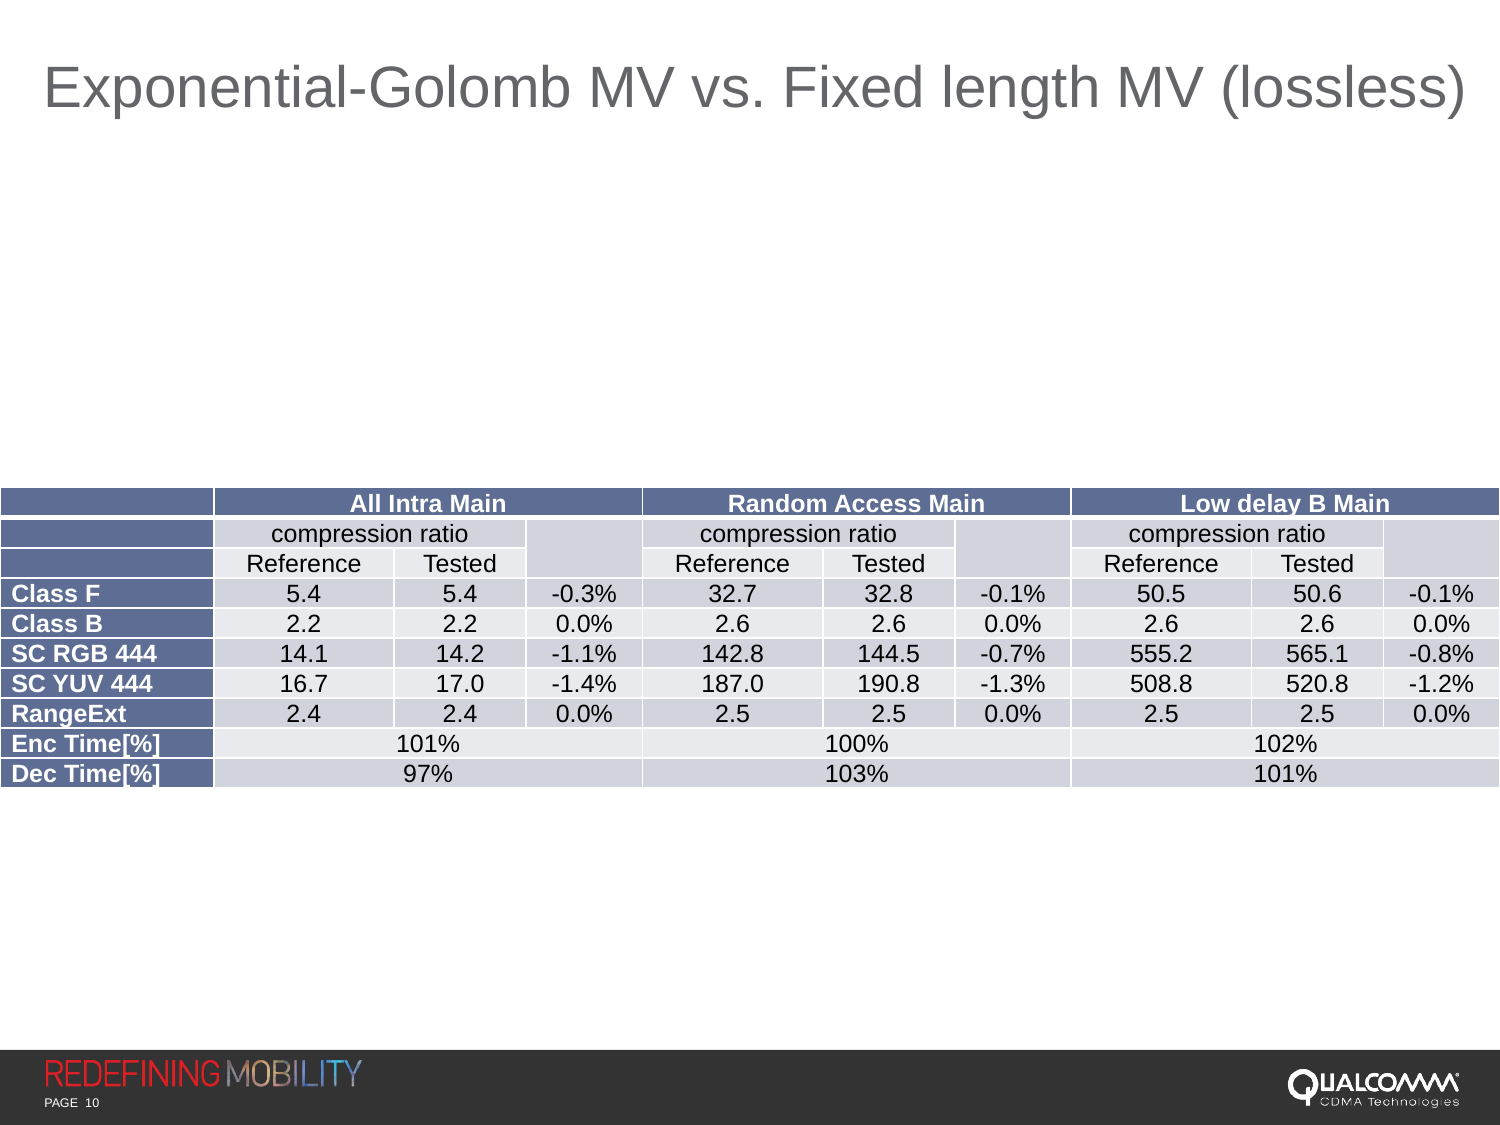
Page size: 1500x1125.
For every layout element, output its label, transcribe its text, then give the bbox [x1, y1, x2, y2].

table_cell 520.8 [1252, 669, 1383, 697]
picture [1278, 1058, 1478, 1114]
table_cell 2.5 [824, 699, 954, 727]
table_header All Intra Main [215, 488, 642, 515]
table_cell 0.0% [1384, 609, 1499, 637]
table_header [1, 488, 213, 515]
table_cell 103% [643, 759, 1070, 787]
table_cell Tested [824, 549, 954, 577]
table_cell Enc Time[%] [1, 729, 213, 757]
table_cell Tested [1252, 549, 1383, 577]
table_cell SC RGB 444 [1, 639, 213, 667]
table_cell Reference [1072, 549, 1251, 577]
table_cell 2.6 [1252, 609, 1383, 637]
table_cell 0.0% [956, 609, 1070, 637]
table_cell 0.0% [956, 699, 1070, 727]
table_cell 190.8 [824, 669, 954, 697]
table_cell -0.7% [956, 639, 1070, 667]
table_cell 100% [643, 729, 1070, 757]
table_cell [1384, 520, 1499, 577]
table_cell 187.0 [643, 669, 822, 697]
table_cell 16.7 [215, 669, 393, 697]
table_cell RangeExt [1, 699, 213, 727]
table_cell compression ratio [1072, 520, 1383, 547]
table_cell -0.1% [956, 579, 1070, 607]
table_cell 508.8 [1072, 669, 1251, 697]
table_cell 5.4 [395, 579, 525, 607]
table_cell 0.0% [1384, 699, 1499, 727]
table_cell 555.2 [1072, 639, 1251, 667]
table_cell -0.8% [1384, 639, 1499, 667]
table_cell 2.6 [643, 609, 822, 637]
table_cell Reference [643, 549, 822, 577]
table_cell 144.5 [824, 639, 954, 667]
table_cell compression ratio [215, 520, 525, 547]
table_cell 2.2 [215, 609, 393, 637]
table_cell 50.6 [1252, 579, 1383, 607]
table_cell 0.0% [527, 699, 642, 727]
table_cell [956, 520, 1070, 577]
table_cell [527, 520, 642, 577]
table_cell 2.4 [395, 699, 525, 727]
table_cell 565.1 [1252, 639, 1383, 667]
title Exponential-Golomb MV vs. Fixed length MV (lossless) [28, 44, 1488, 138]
table_cell 32.8 [824, 579, 954, 607]
table_cell Dec Time[%] [1, 759, 213, 787]
table_cell 142.8 [643, 639, 822, 667]
table_cell 14.2 [395, 639, 525, 667]
table_cell -1.1% [527, 639, 642, 667]
table_cell 2.6 [1072, 609, 1251, 637]
table_cell 97% [215, 759, 642, 787]
table_cell -0.1% [1384, 579, 1499, 607]
table_cell -1.4% [527, 669, 642, 697]
table_header Random Access Main [643, 488, 1070, 515]
table_header Low delay B Main [1072, 488, 1499, 515]
table_cell compression ratio [643, 520, 954, 547]
table_cell -0.3% [527, 579, 642, 607]
table_cell 2.6 [824, 609, 954, 637]
picture [30, 1048, 372, 1099]
table_cell 14.1 [215, 639, 393, 667]
table_cell 2.5 [1252, 699, 1383, 727]
table_cell 102% [1072, 729, 1499, 757]
table_cell [1, 549, 213, 577]
table_cell 5.4 [215, 579, 393, 607]
table_cell SC YUV 444 [1, 669, 213, 697]
table_cell [1, 520, 213, 547]
table_cell 101% [215, 729, 642, 757]
table_cell Tested [395, 549, 525, 577]
table_cell Class B [1, 609, 213, 637]
table_cell 101% [1072, 759, 1499, 787]
table_cell 50.5 [1072, 579, 1251, 607]
table_cell -1.3% [956, 669, 1070, 697]
table_cell 2.2 [395, 609, 525, 637]
table_cell 32.7 [643, 579, 822, 607]
table_cell 17.0 [395, 669, 525, 697]
table_cell 2.5 [1072, 699, 1251, 727]
table_cell 0.0% [527, 609, 642, 637]
table_cell Reference [215, 549, 393, 577]
table_cell 2.4 [215, 699, 393, 727]
table_cell Class F [1, 579, 213, 607]
table_cell 2.5 [643, 699, 822, 727]
table_cell -1.2% [1384, 669, 1499, 697]
